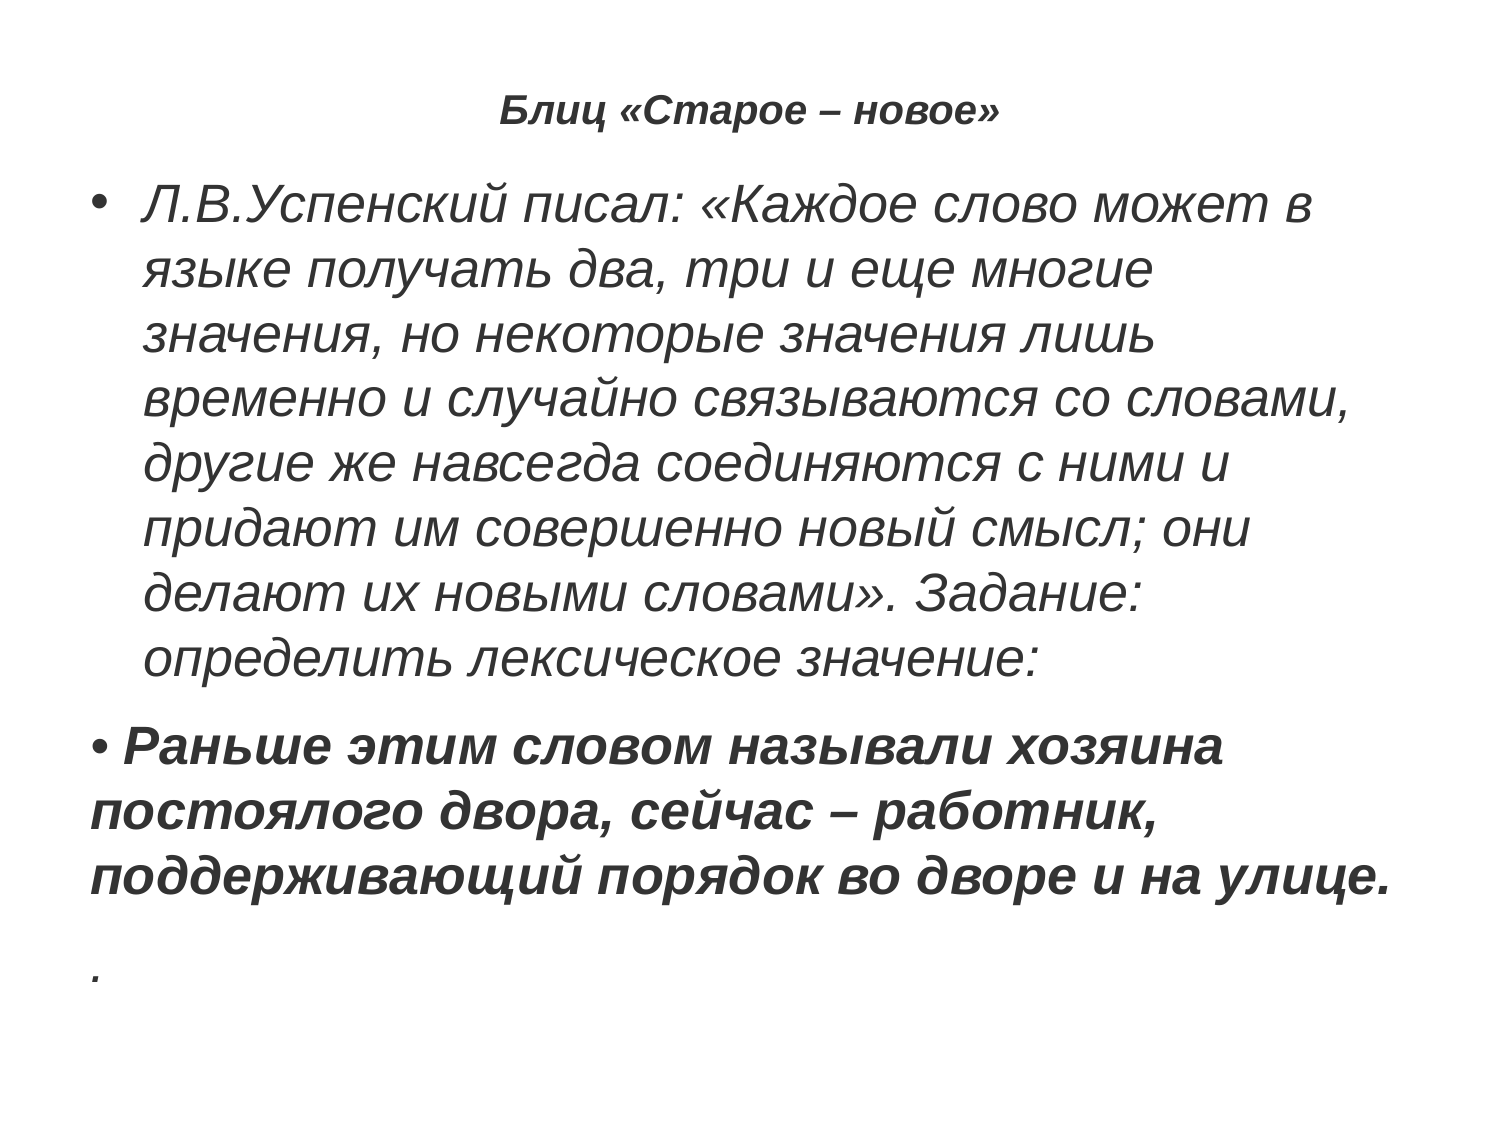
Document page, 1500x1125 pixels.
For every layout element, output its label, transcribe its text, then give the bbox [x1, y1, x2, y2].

list Л.В.Успенский писал: «Каждое слово может в языке получать два, три и еще многие значения, но некоторые значения лишь временно и случайно связываются со словами, другие же навсегда соединяются с ними и придают им совершенно новый смысл; они делают их новыми словами». Задание: определить лексическое значение: • Раньше этим словом называли хозяина постоялого двора, сейчас – работник, поддерживающий порядок во дворе и на улице. . [75, 160, 1425, 1005]
title Блиц «Старое – новое» [75, 45, 1425, 160]
